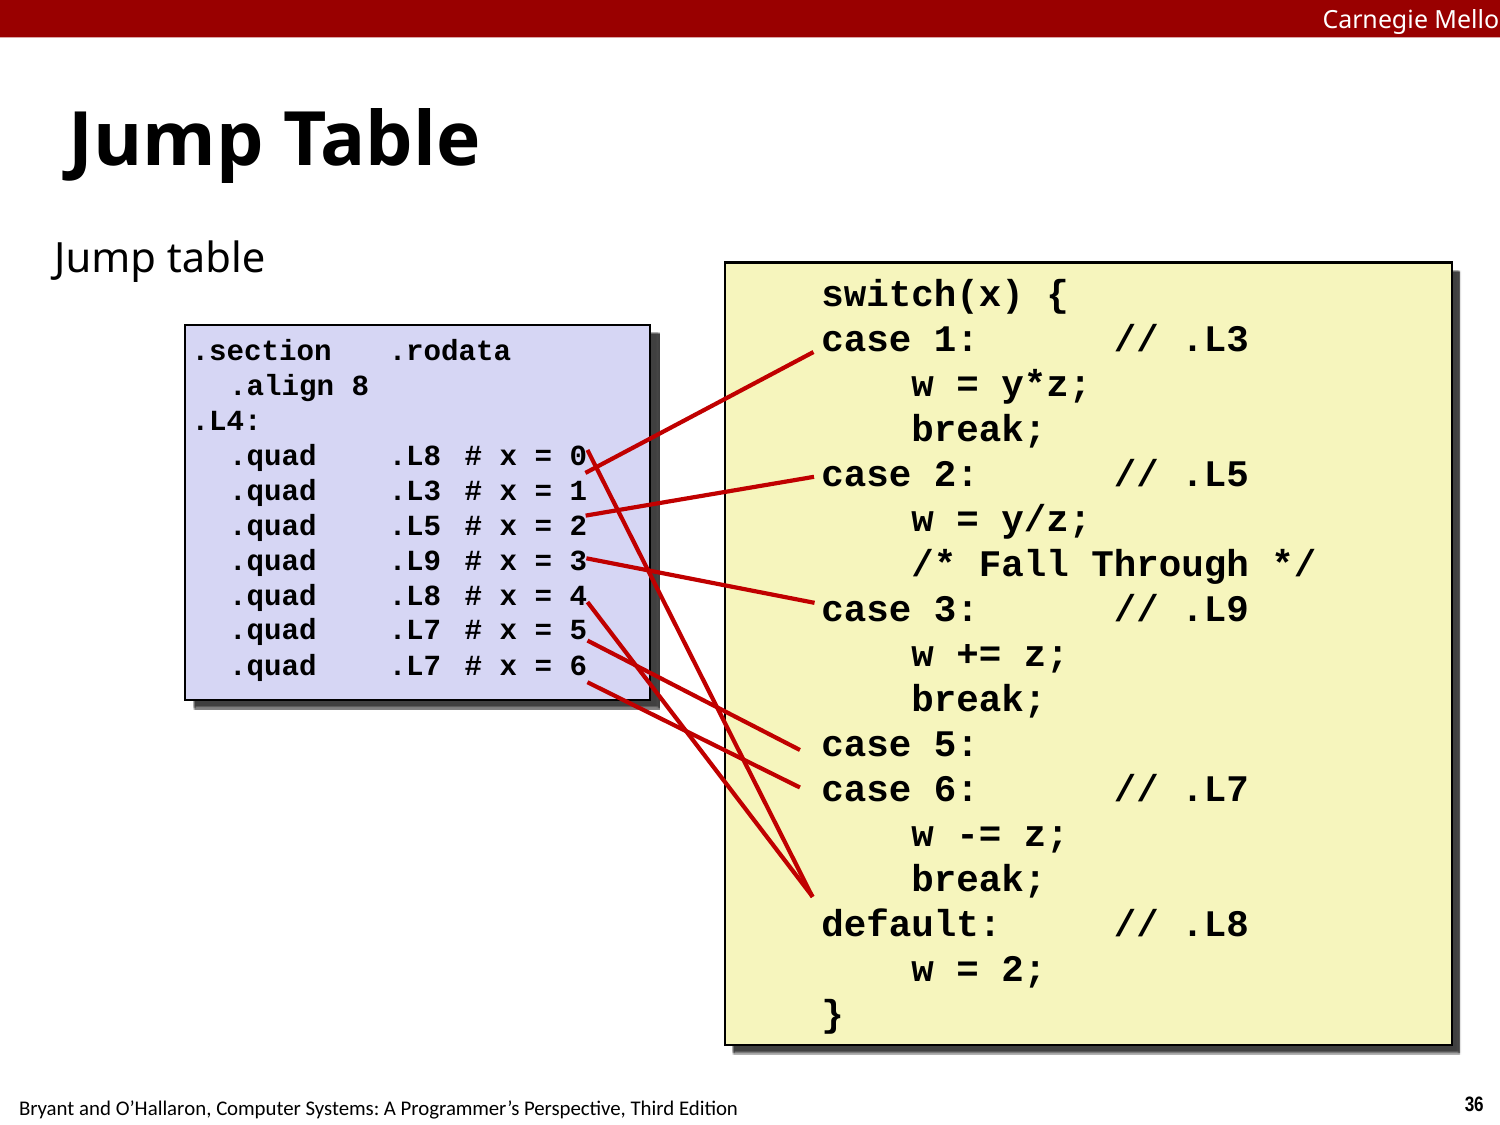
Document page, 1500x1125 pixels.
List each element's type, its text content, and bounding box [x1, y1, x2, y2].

title Jump Table [62, 41, 1438, 230]
text_box switch(x) { case 1: // .L3 w = y*z; break; case 2: // .L5 w = y/z; /* Fall Through */ case 3: // .L9 w += z; break; case 5: case 6: // .L7 w -= z; break; default: // .L8 w = 2; } [724, 262, 1452, 1045]
text_box Jump table [47, 224, 615, 288]
text_box .section .rodata .align 8 .L4: .quad .L8 # x = 0 .quad .L3 # x = 1 .quad .L5 # x = 2 .quad .L9 # x = 3 .quad .L8 # x = 4 .quad .L7 # x = 5 .quad .L7 # x = 6 [185, 324, 650, 700]
text_box [0, 0, 1500, 38]
text_box Carnegie Mellon [1322, 3, 1500, 33]
